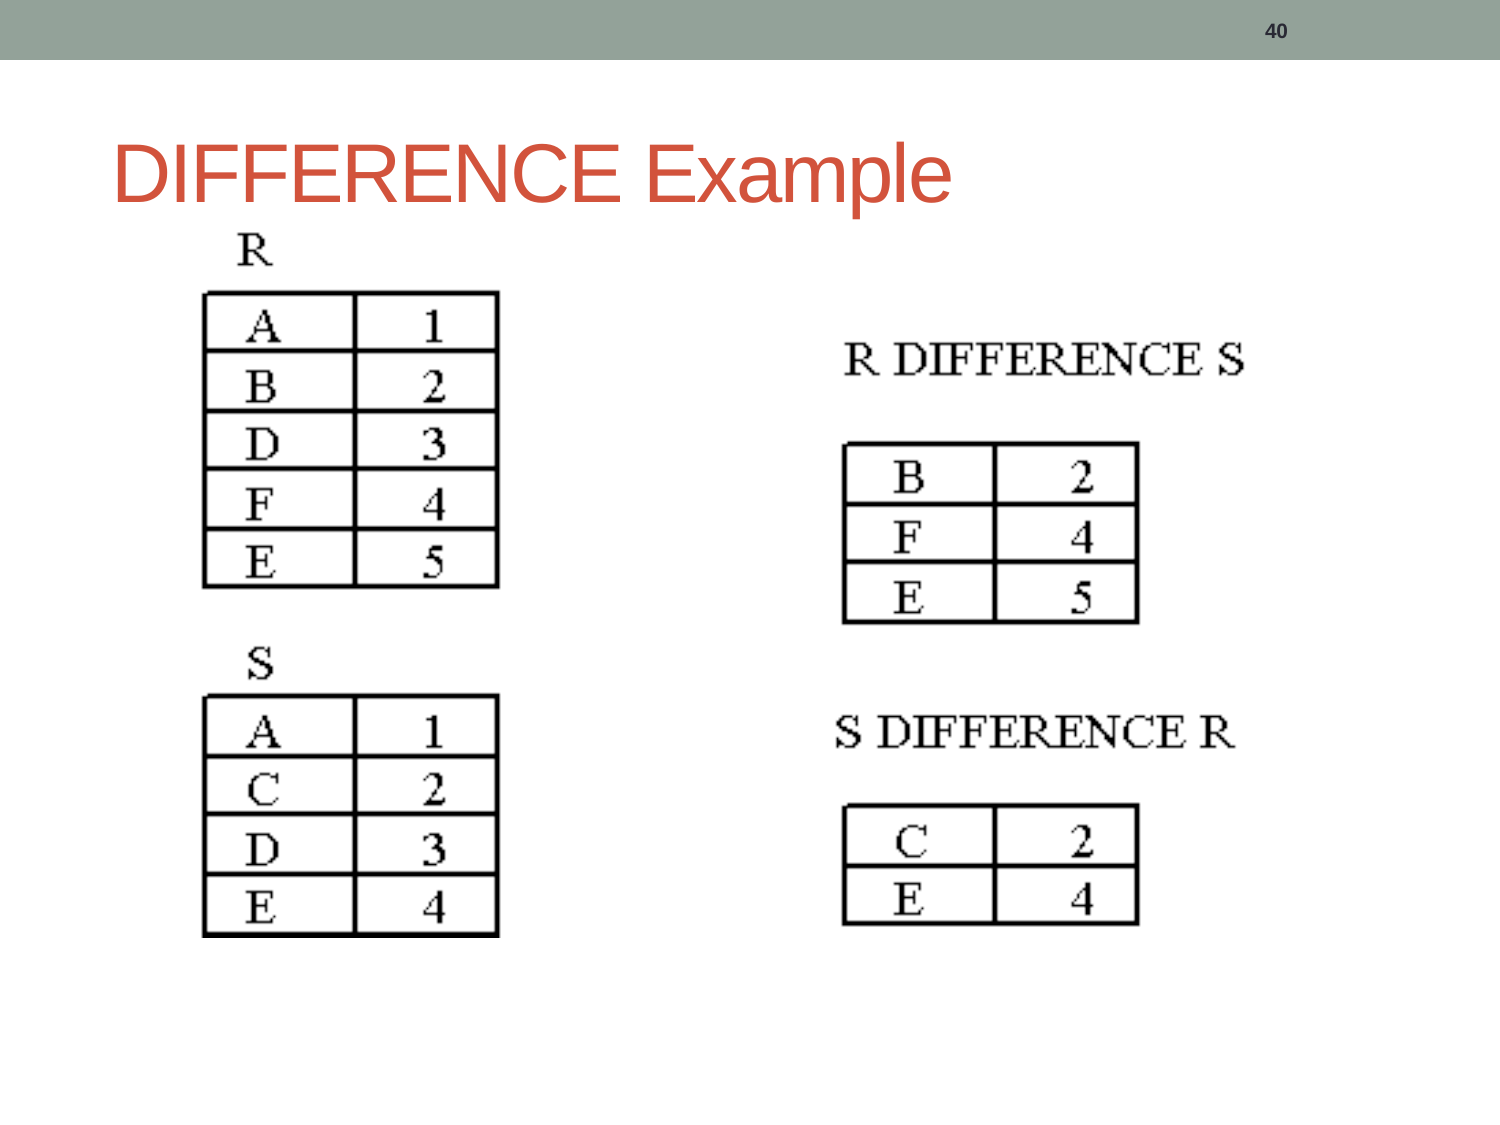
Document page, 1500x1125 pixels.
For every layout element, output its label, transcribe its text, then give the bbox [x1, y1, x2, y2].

slide_number 40 [1250, 3, 1425, 57]
title DIFFERENCE Example [75, 87, 1425, 250]
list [199, 231, 1251, 938]
